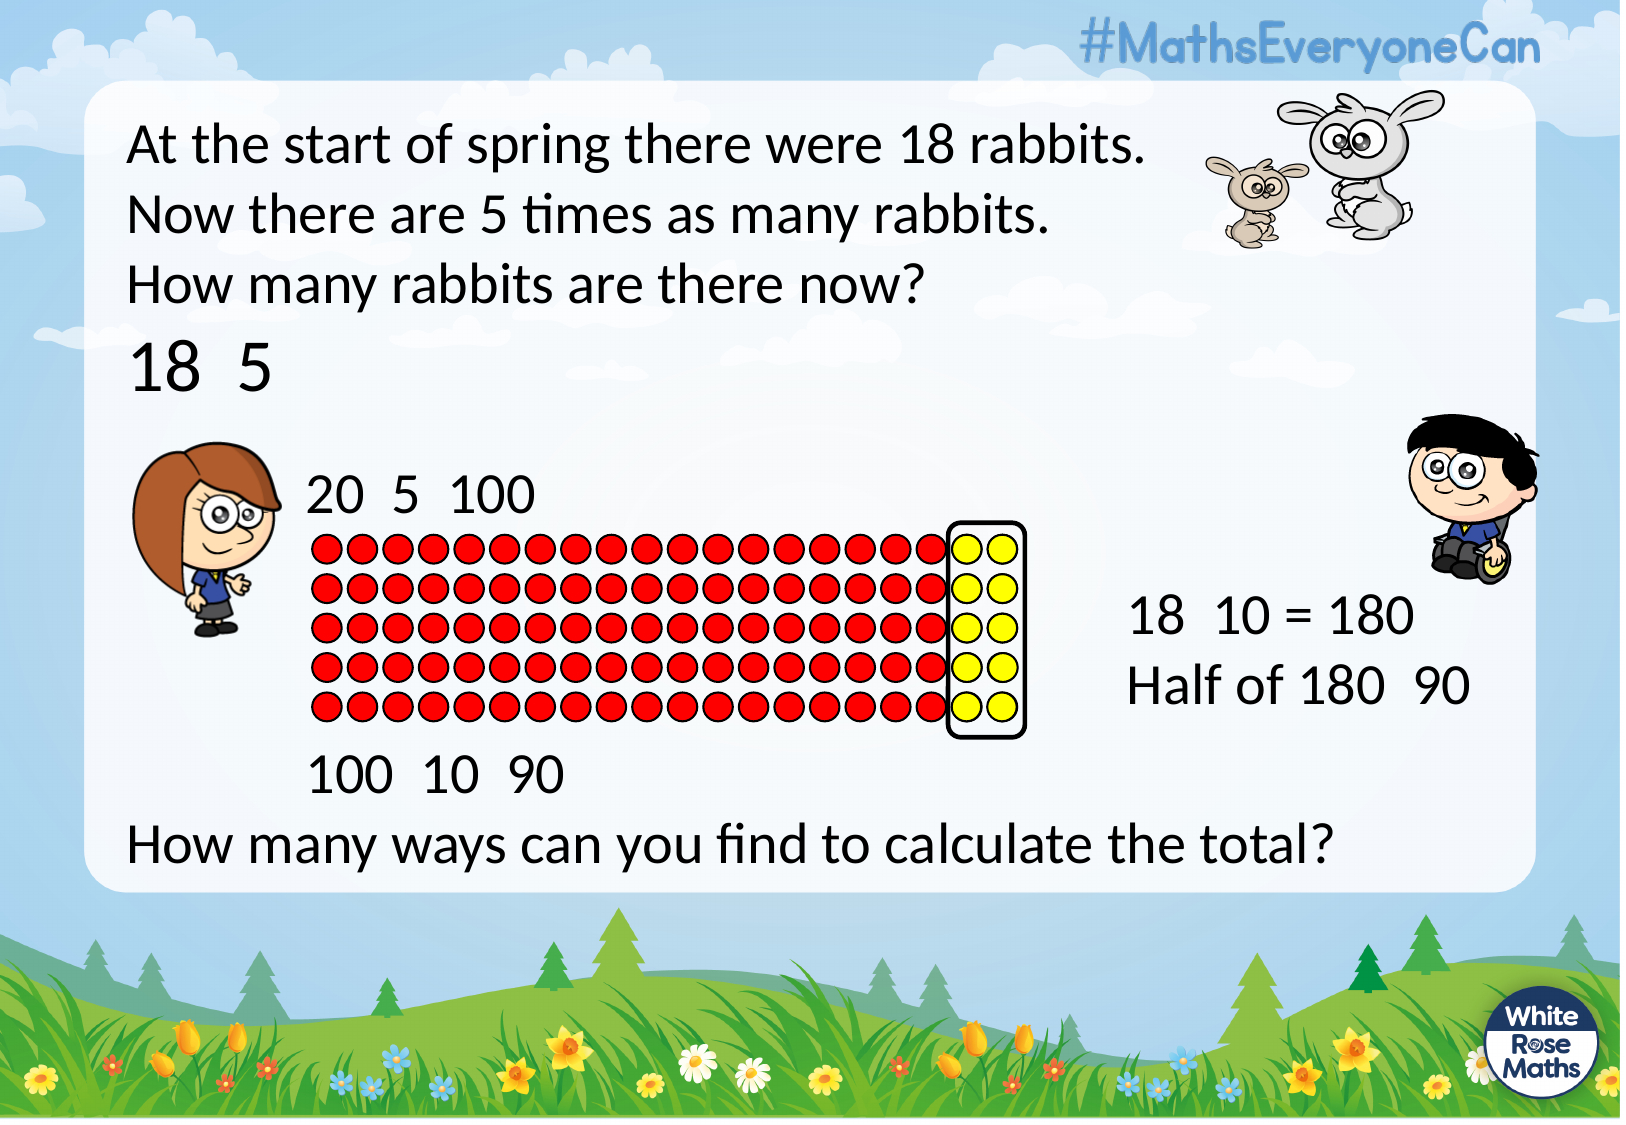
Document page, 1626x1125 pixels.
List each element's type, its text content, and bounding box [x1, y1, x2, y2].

text_box [947, 521, 1026, 739]
picture [0, 0, 1626, 1125]
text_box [312, 534, 951, 722]
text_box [951, 534, 1018, 722]
text_box At the start of spring there were 18 rabbits. Now there are 5 times as many rabbits. How many rabbits are there now? How many ways can you find to calculate the total? [111, 97, 1483, 883]
